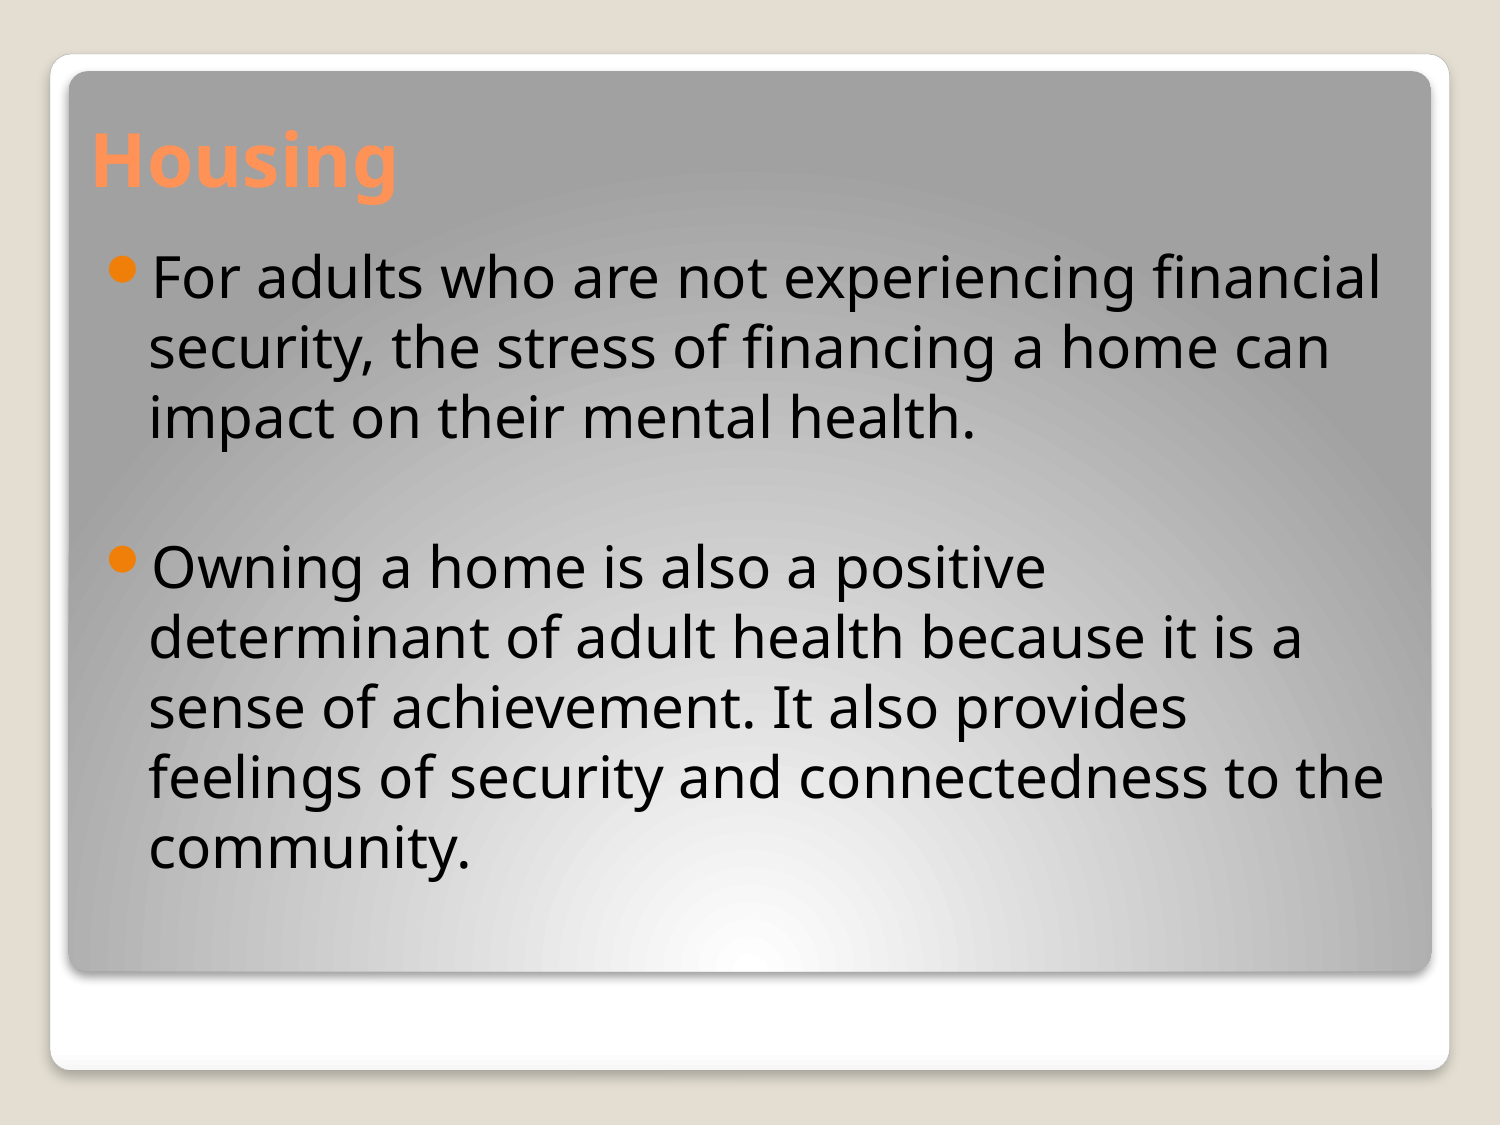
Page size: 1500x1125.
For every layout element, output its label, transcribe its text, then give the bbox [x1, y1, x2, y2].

list For adults who are not experiencing financial security, the stress of financing a home can impact on their mental health. Owning a home is also a positive determinant of adult health because it is a sense of achievement. It also provides feelings of security and connectedness to the community. [75, 224, 1418, 912]
title Housing [75, 37, 1418, 210]
